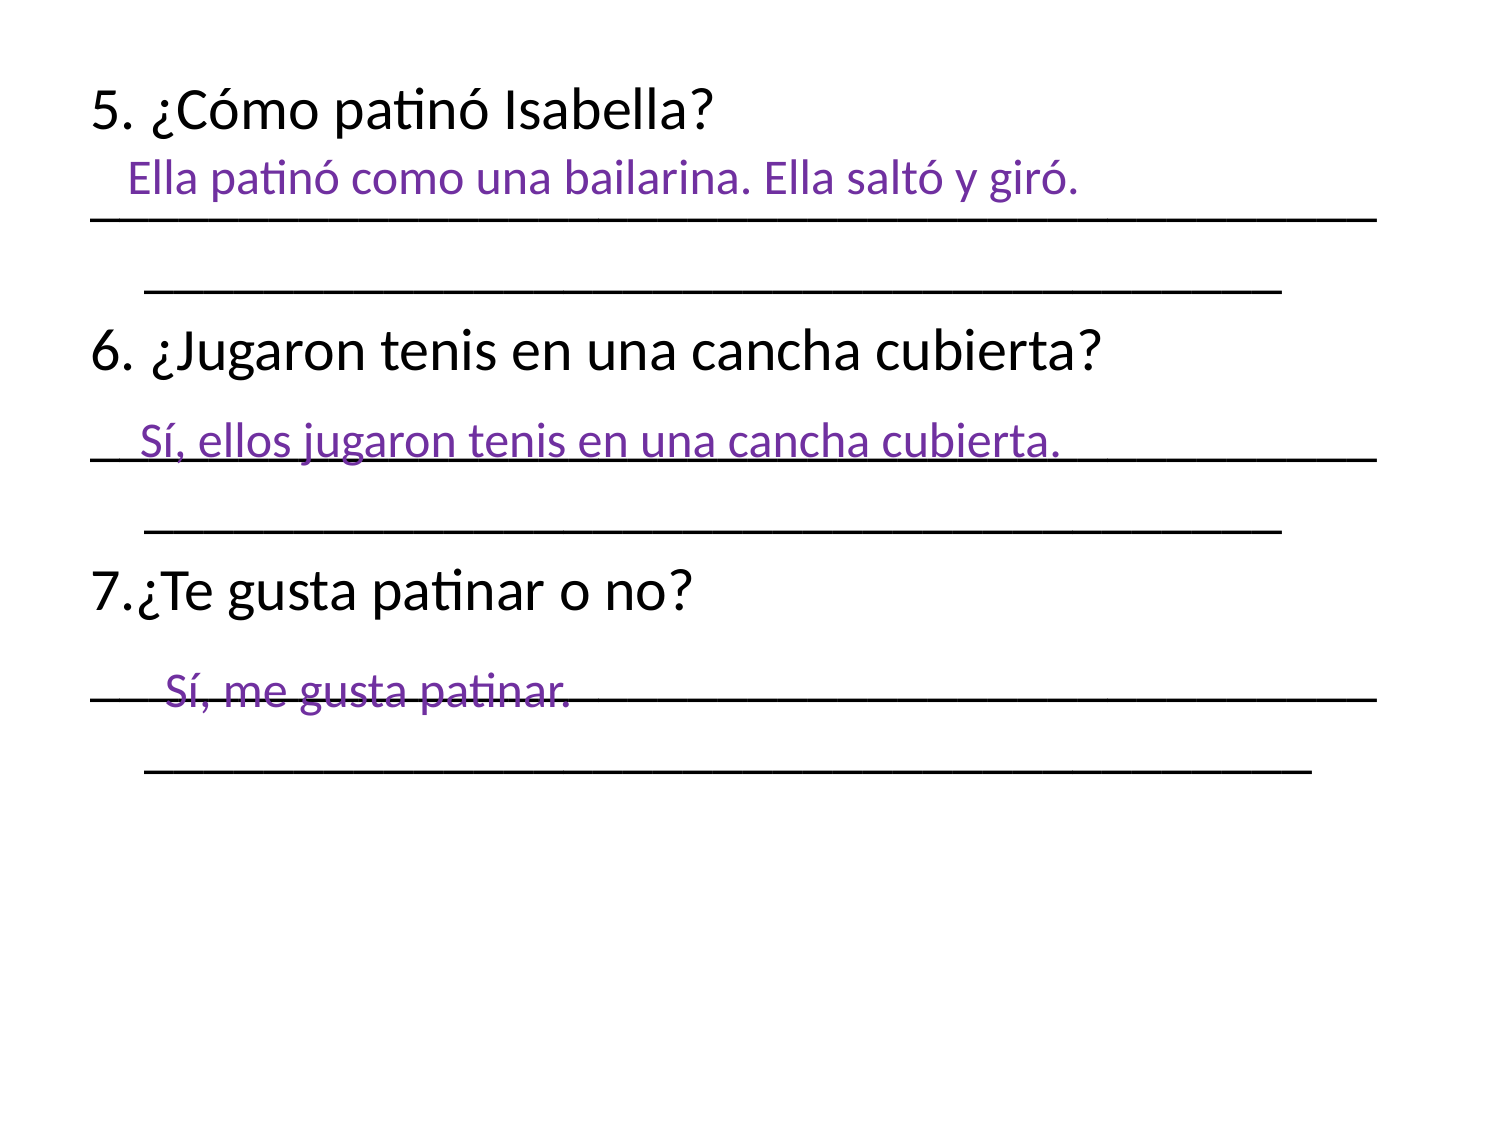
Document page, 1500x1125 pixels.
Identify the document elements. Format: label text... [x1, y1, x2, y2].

text_box Ella patinó como una bailarina. Ella saltó y giró. [112, 137, 1213, 213]
text_box Sí, me gusta patinar. [150, 649, 1250, 725]
list 5. ¿Cómo patinó Isabella? _________________________________________________________________________________ 6. ¿Jugaron tenis en una cancha cubierta? _________________________________________________________________________________ 7.¿Te gusta patinar o no? __________________________________________________________________________________ [75, 62, 1425, 1005]
text_box Sí, ellos jugaron tenis en una cancha cubierta. [125, 399, 1225, 475]
